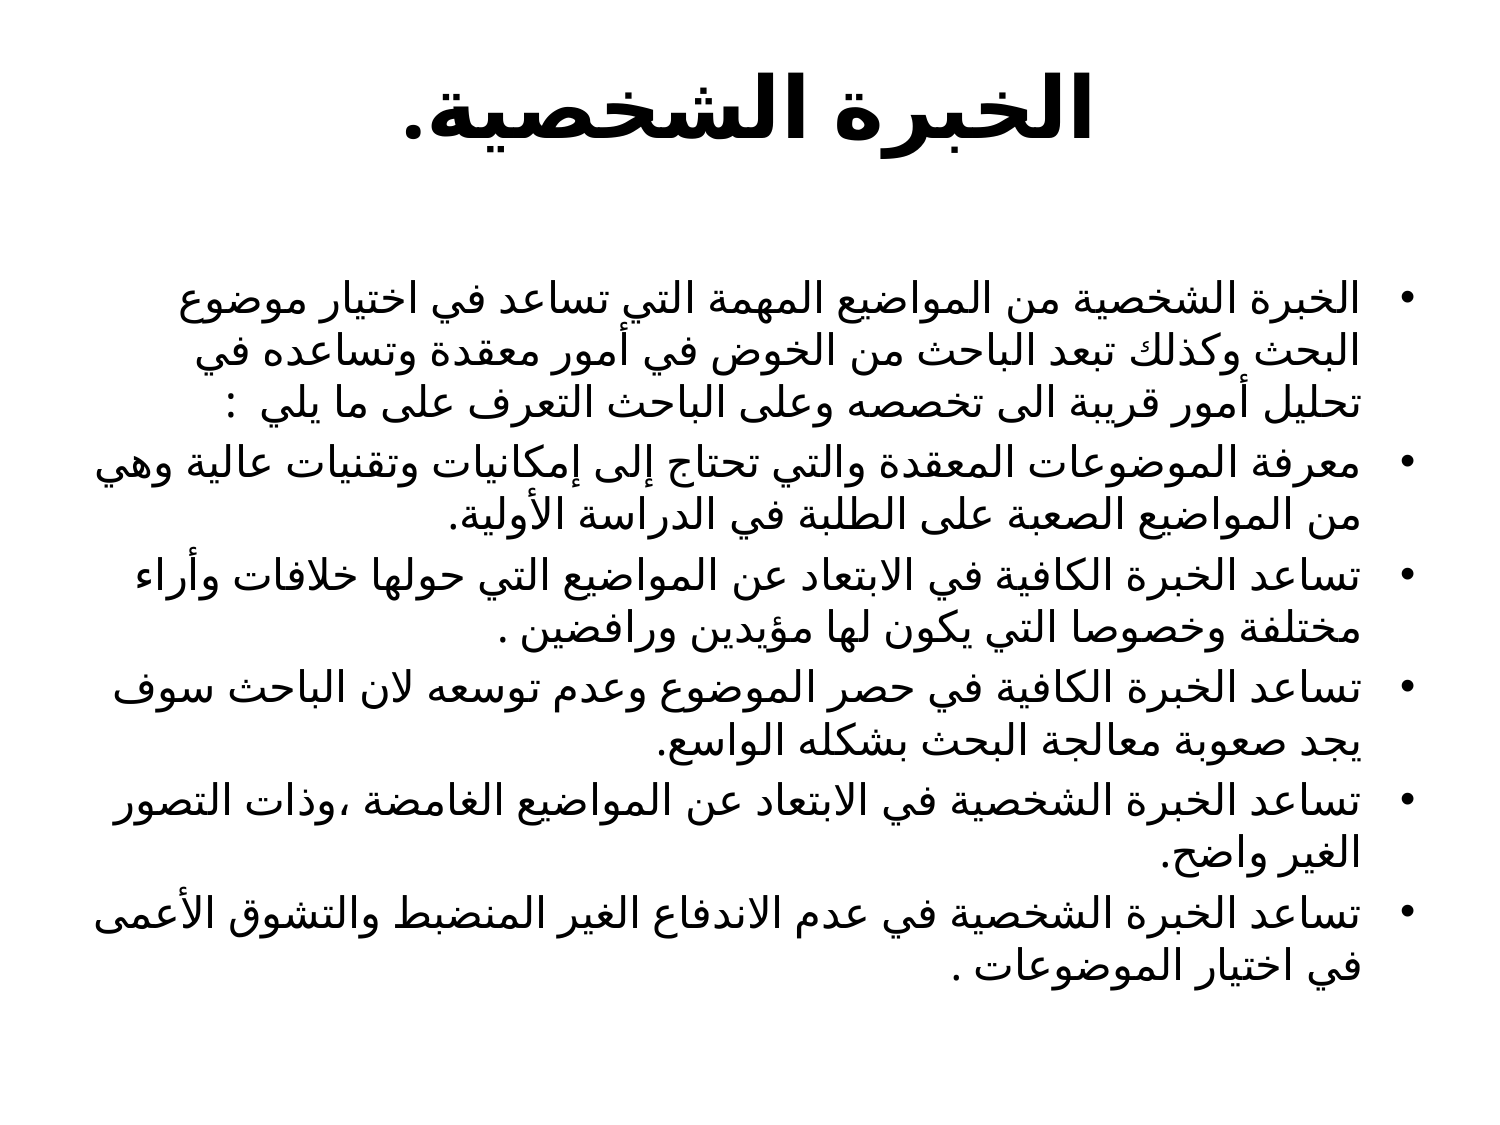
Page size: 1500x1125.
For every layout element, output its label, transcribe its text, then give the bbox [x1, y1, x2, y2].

title الخبرة الشخصية. [75, 45, 1425, 164]
list الخبرة الشخصية من المواضيع المهمة التي تساعد في اختيار موضوع البحث وكذلك تبعد الباحث من الخوض في أمور معقدة وتساعده في تحليل أمور قريبة الى تخصصه وعلى الباحث التعرف على ما يلي : معرفة الموضوعات المعقدة والتي تحتاج إلى إمكانيات وتقنيات عالية وهي من المواضيع الصعبة على الطلبة في الدراسة الأولية. تساعد الخبرة الكافية في الابتعاد عن المواضيع التي حولها خلافات وأراء مختلفة وخصوصا التي يكون لها مؤيدين ورافضين . تساعد الخبرة الكافية في حصر الموضوع وعدم توسعه لان الباحث سوف يجد صعوبة معالجة البحث بشكله الواسع. تساعد الخبرة الشخصية في الابتعاد عن المواضيع الغامضة ،وذات التصور الغير واضح. تساعد الخبرة الشخصية في عدم الاندفاع الغير المنضبط والتشوق الأعمى في اختيار الموضوعات . [75, 262, 1425, 1005]
